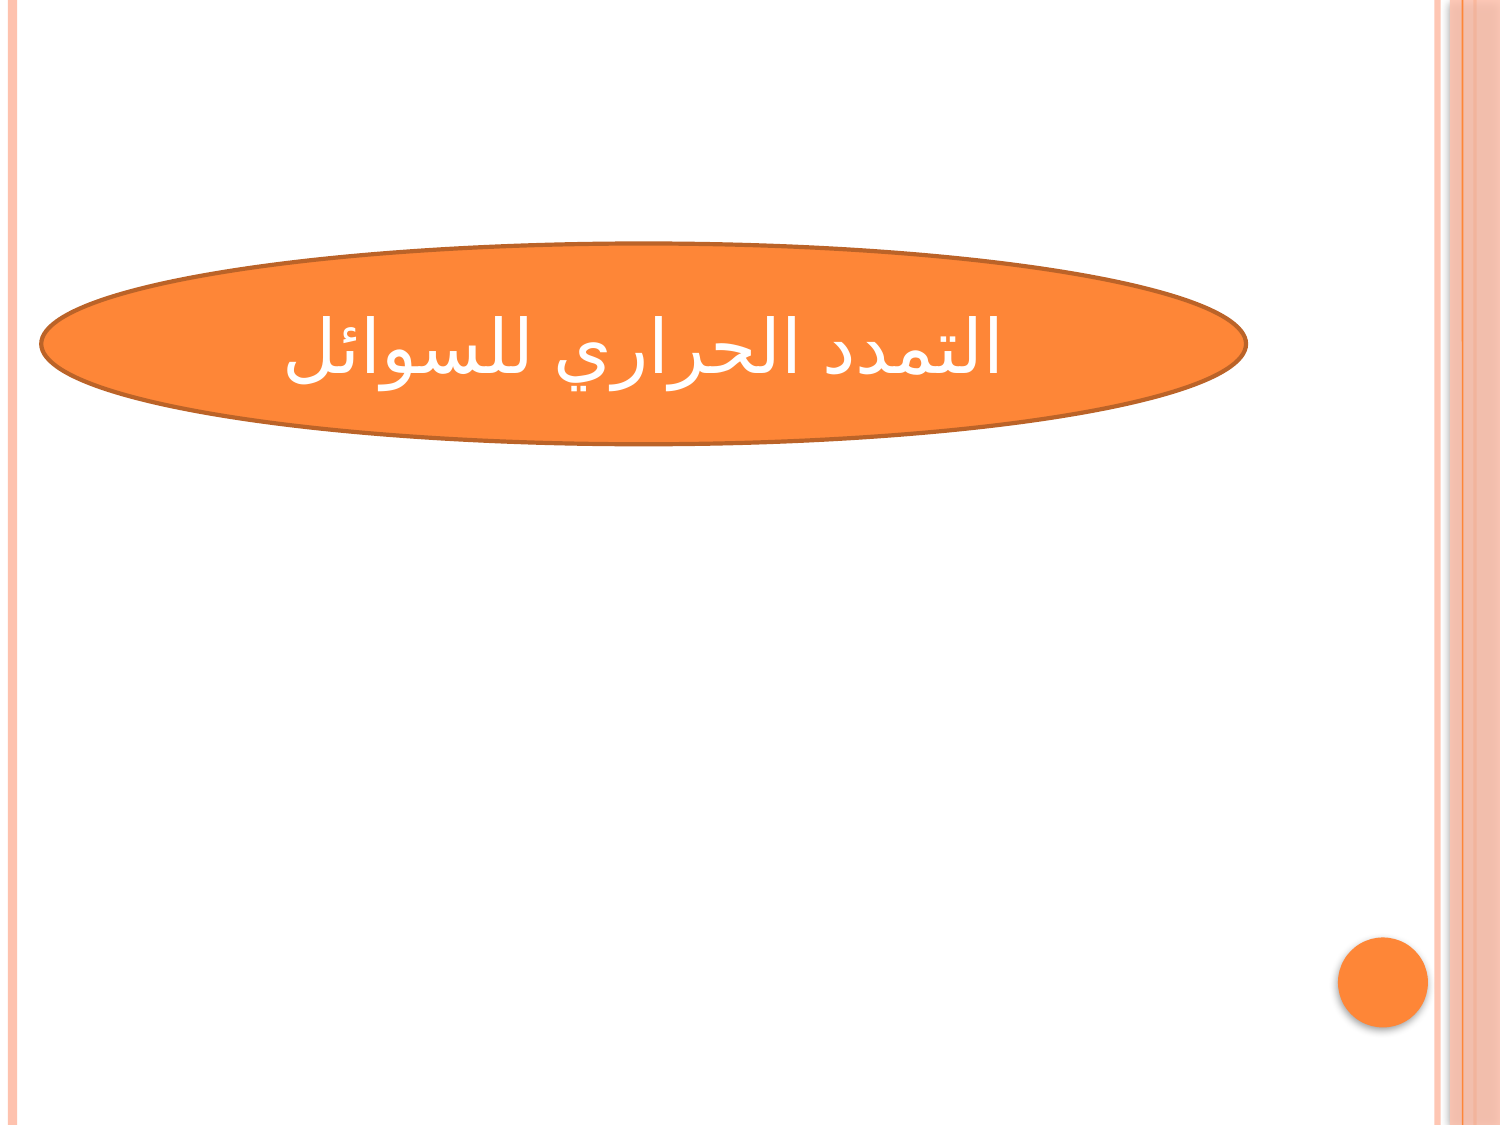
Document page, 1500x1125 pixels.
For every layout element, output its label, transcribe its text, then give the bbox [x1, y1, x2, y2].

text_box التمدد الحراري للسوائل [39, 241, 1249, 447]
